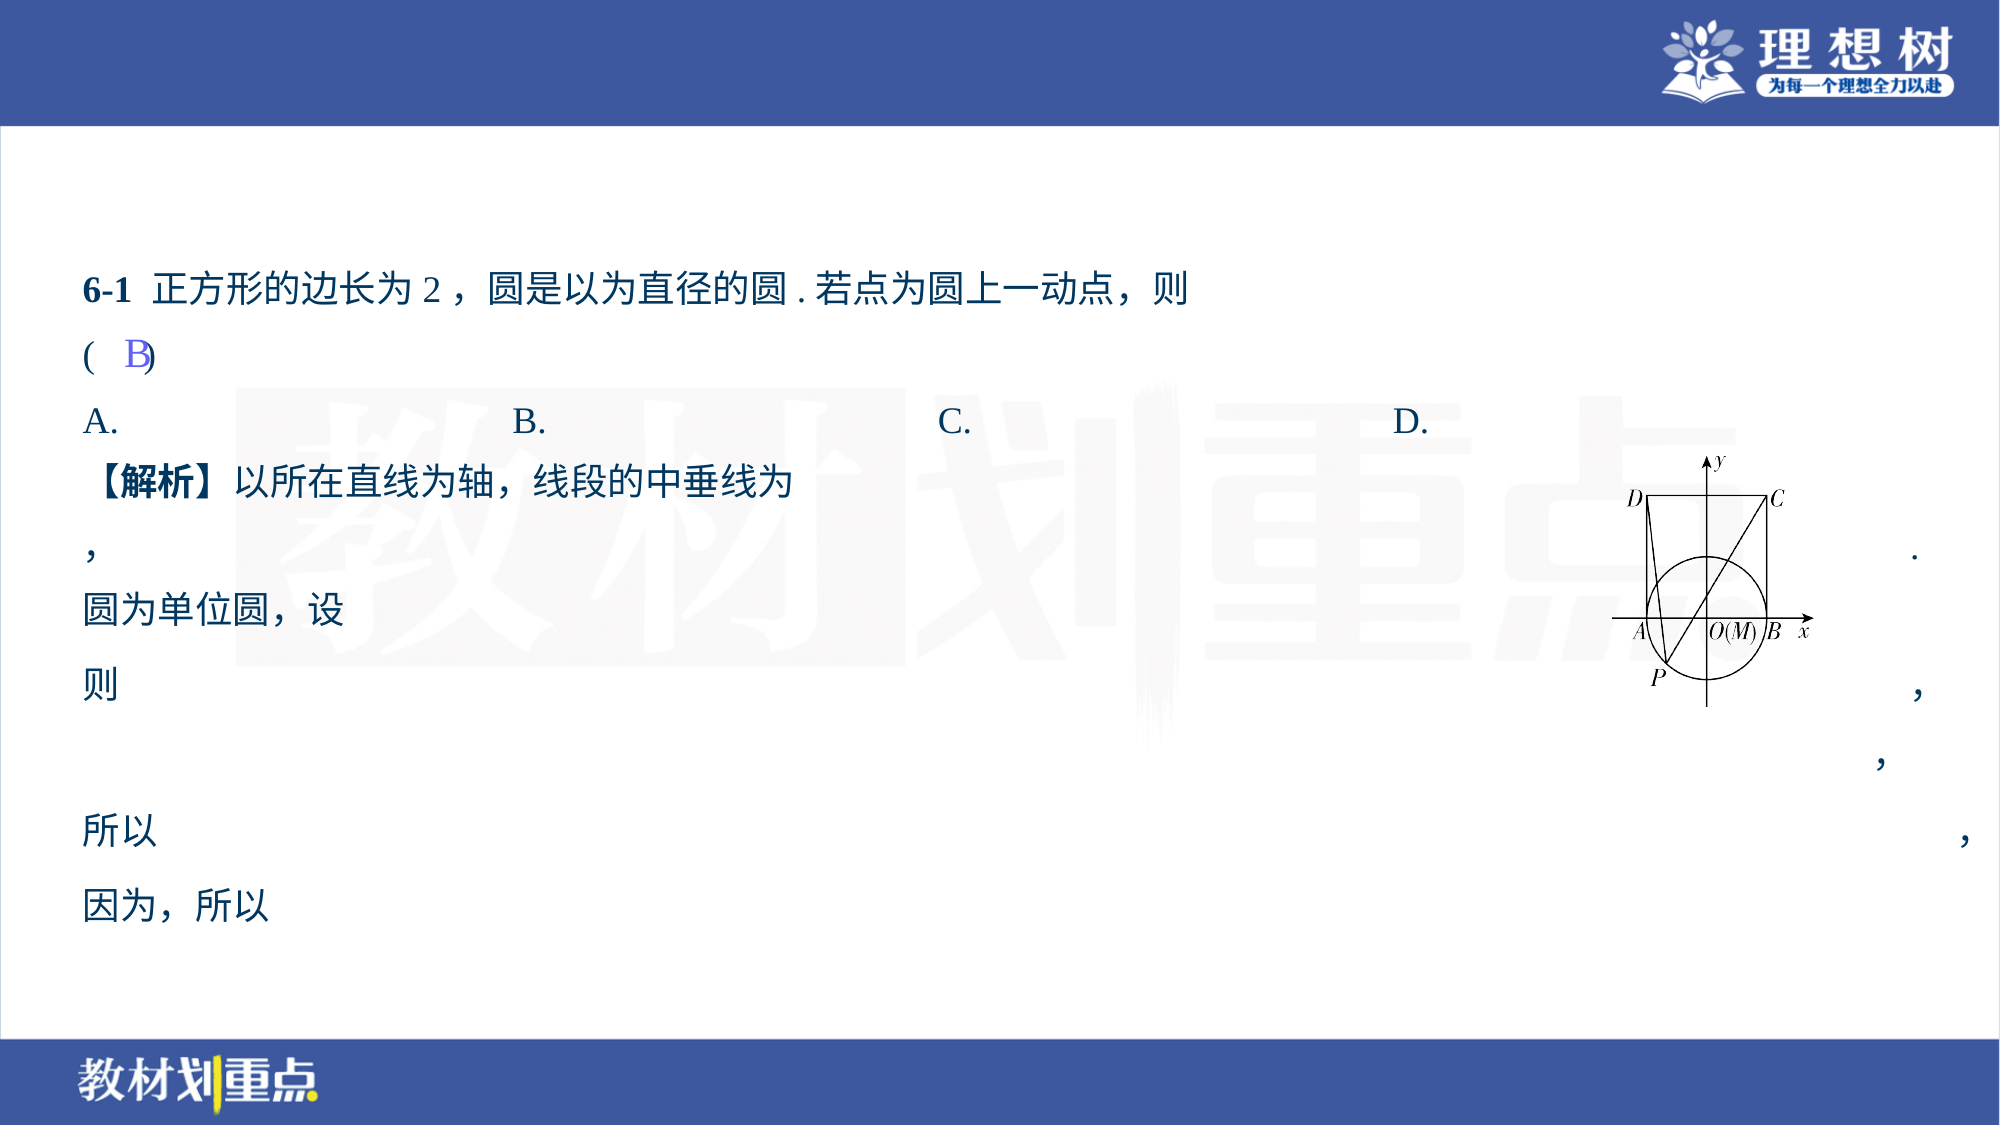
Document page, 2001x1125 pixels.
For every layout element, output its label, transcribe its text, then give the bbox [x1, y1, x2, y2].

text_box B [109, 323, 168, 374]
picture [0, 0, 2000, 1125]
